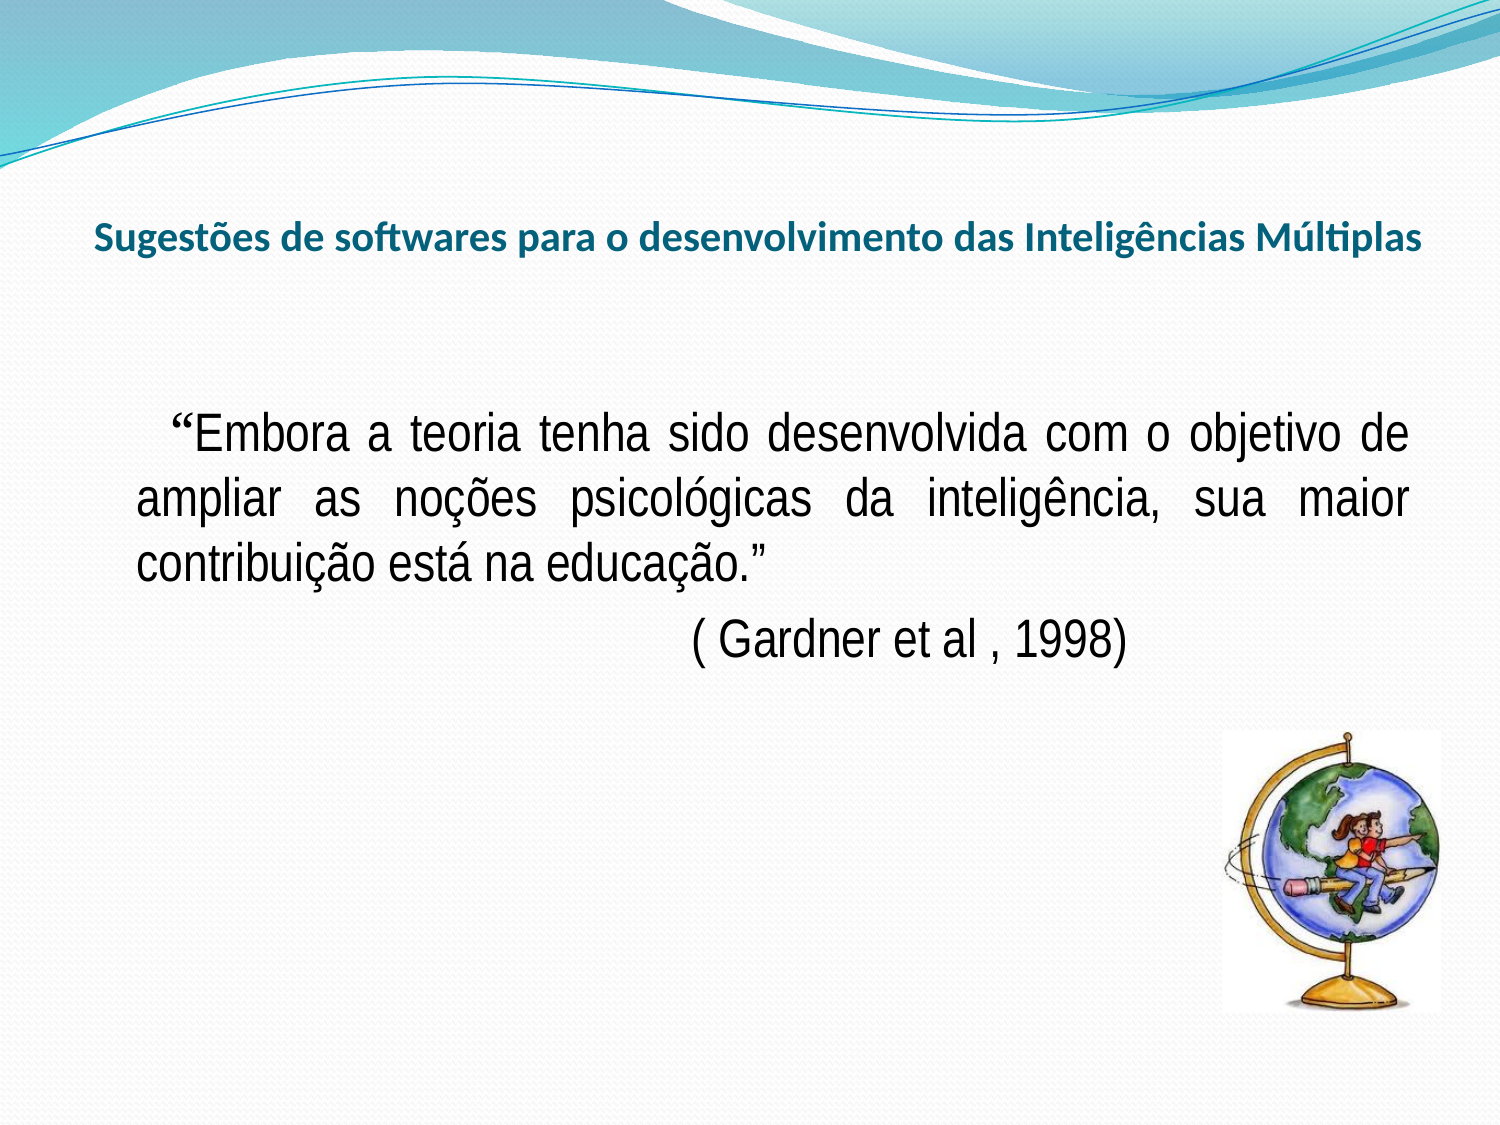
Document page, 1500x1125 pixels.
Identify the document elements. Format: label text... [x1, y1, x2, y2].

picture [1222, 731, 1441, 1012]
list “Embora a teoria tenha sido desenvolvida com o objetivo de ampliar as noções psicológicas da inteligência, sua maior contribuição está na educação.” ( Gardner et al , 1998) [76, 314, 1427, 1035]
title Sugestões de softwares para o desenvolvimento das Inteligências Múltiplas [75, 115, 1425, 268]
